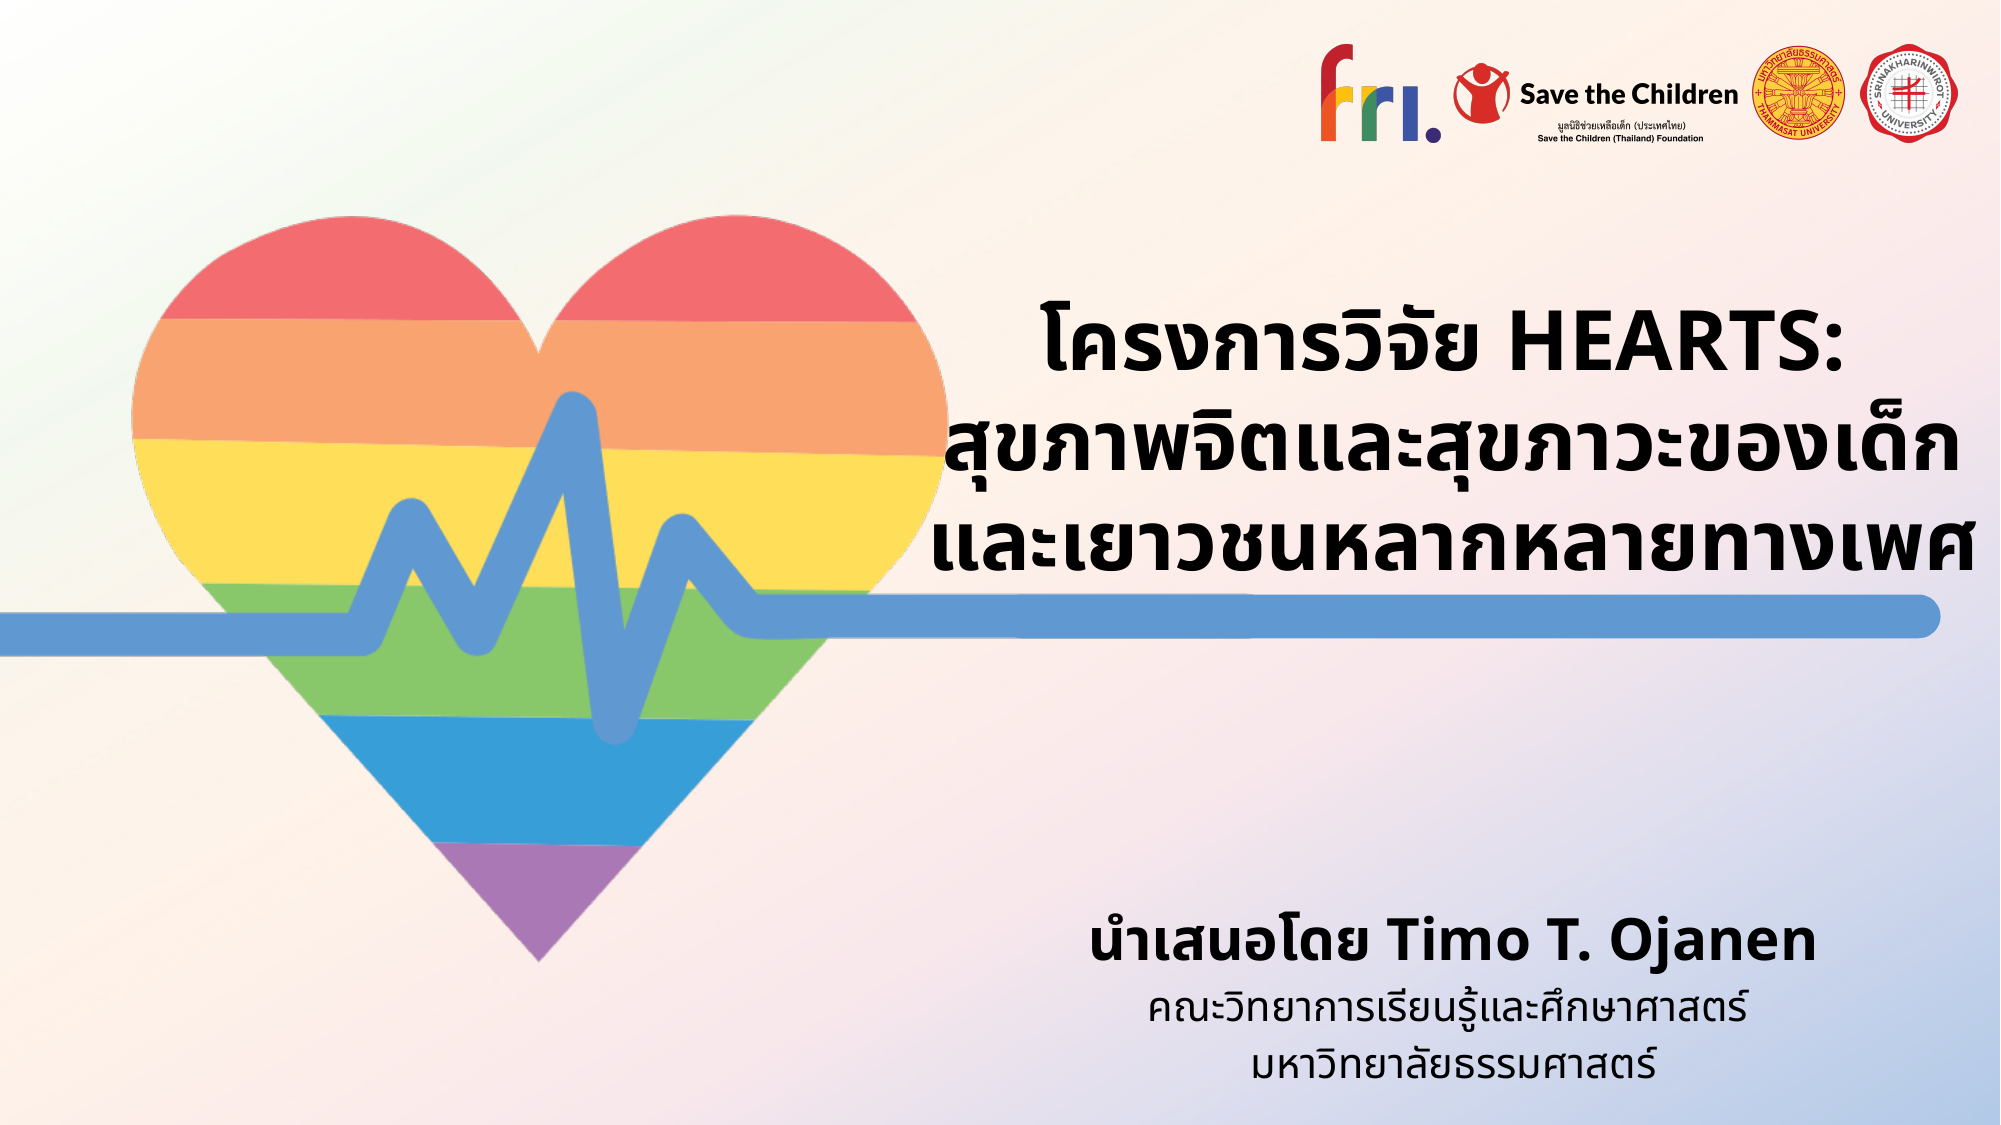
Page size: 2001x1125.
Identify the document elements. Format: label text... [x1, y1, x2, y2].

picture [0, 196, 1268, 972]
text_box นำเสนอโดย Timo T. Ojanen คณะวิทยาการเรียนรู้และศึกษาศาสตร์ มหาวิทยาลัยธรรมศาสตร์ [1026, 876, 1881, 1081]
text_box [1268, 593, 1942, 640]
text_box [1321, 44, 1958, 143]
title โครงการวิจัย HEARTS: สุขภาพจิตและสุขภาวะของเด็ก และเยาวชนหลากหลายทางเพศ [1268, 259, 2000, 603]
